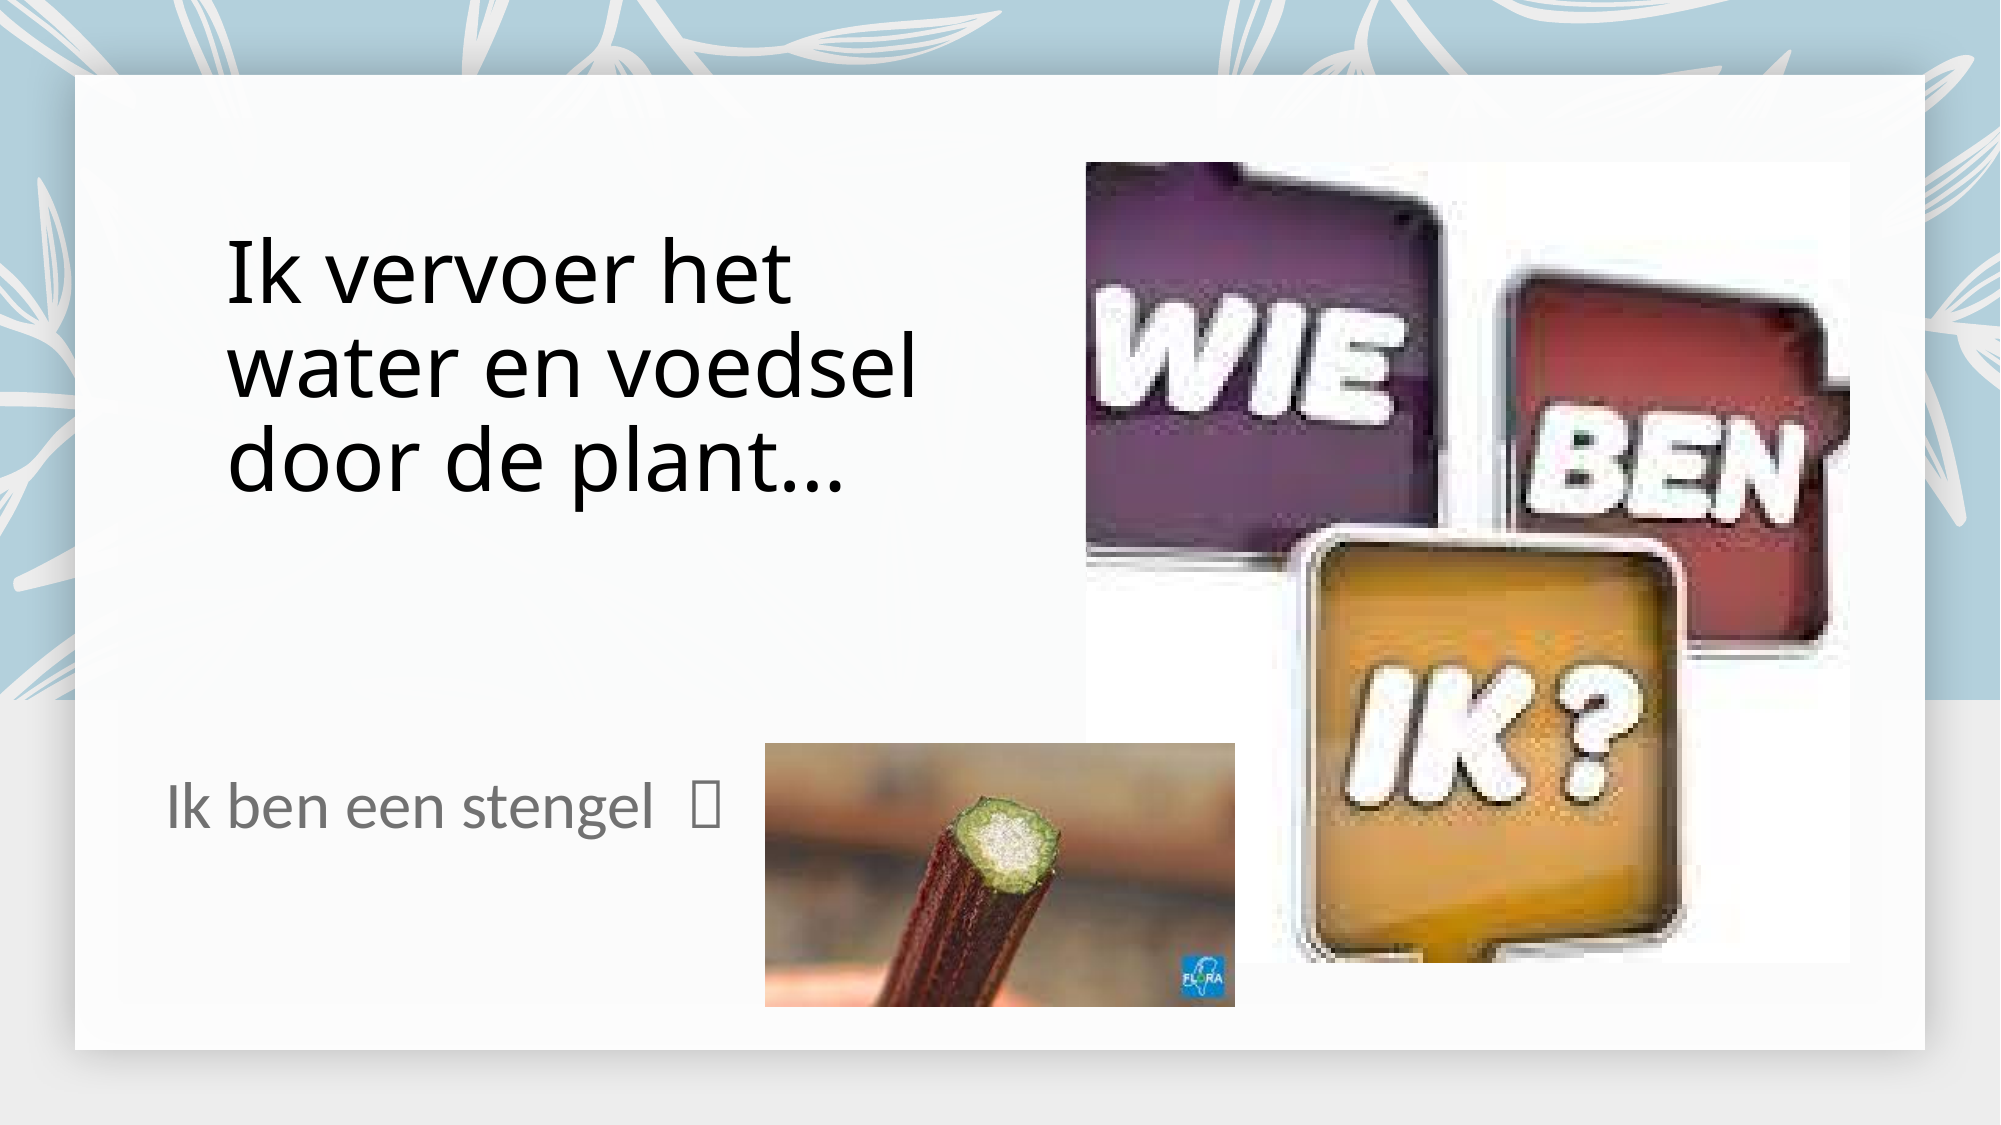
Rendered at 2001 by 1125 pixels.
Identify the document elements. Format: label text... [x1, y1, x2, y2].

text_box [0, 700, 2000, 1125]
text_box [74, 700, 1926, 1051]
picture [765, 162, 1850, 1007]
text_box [0, 0, 2000, 700]
subtitle Ik ben een stengel  [150, 763, 765, 914]
